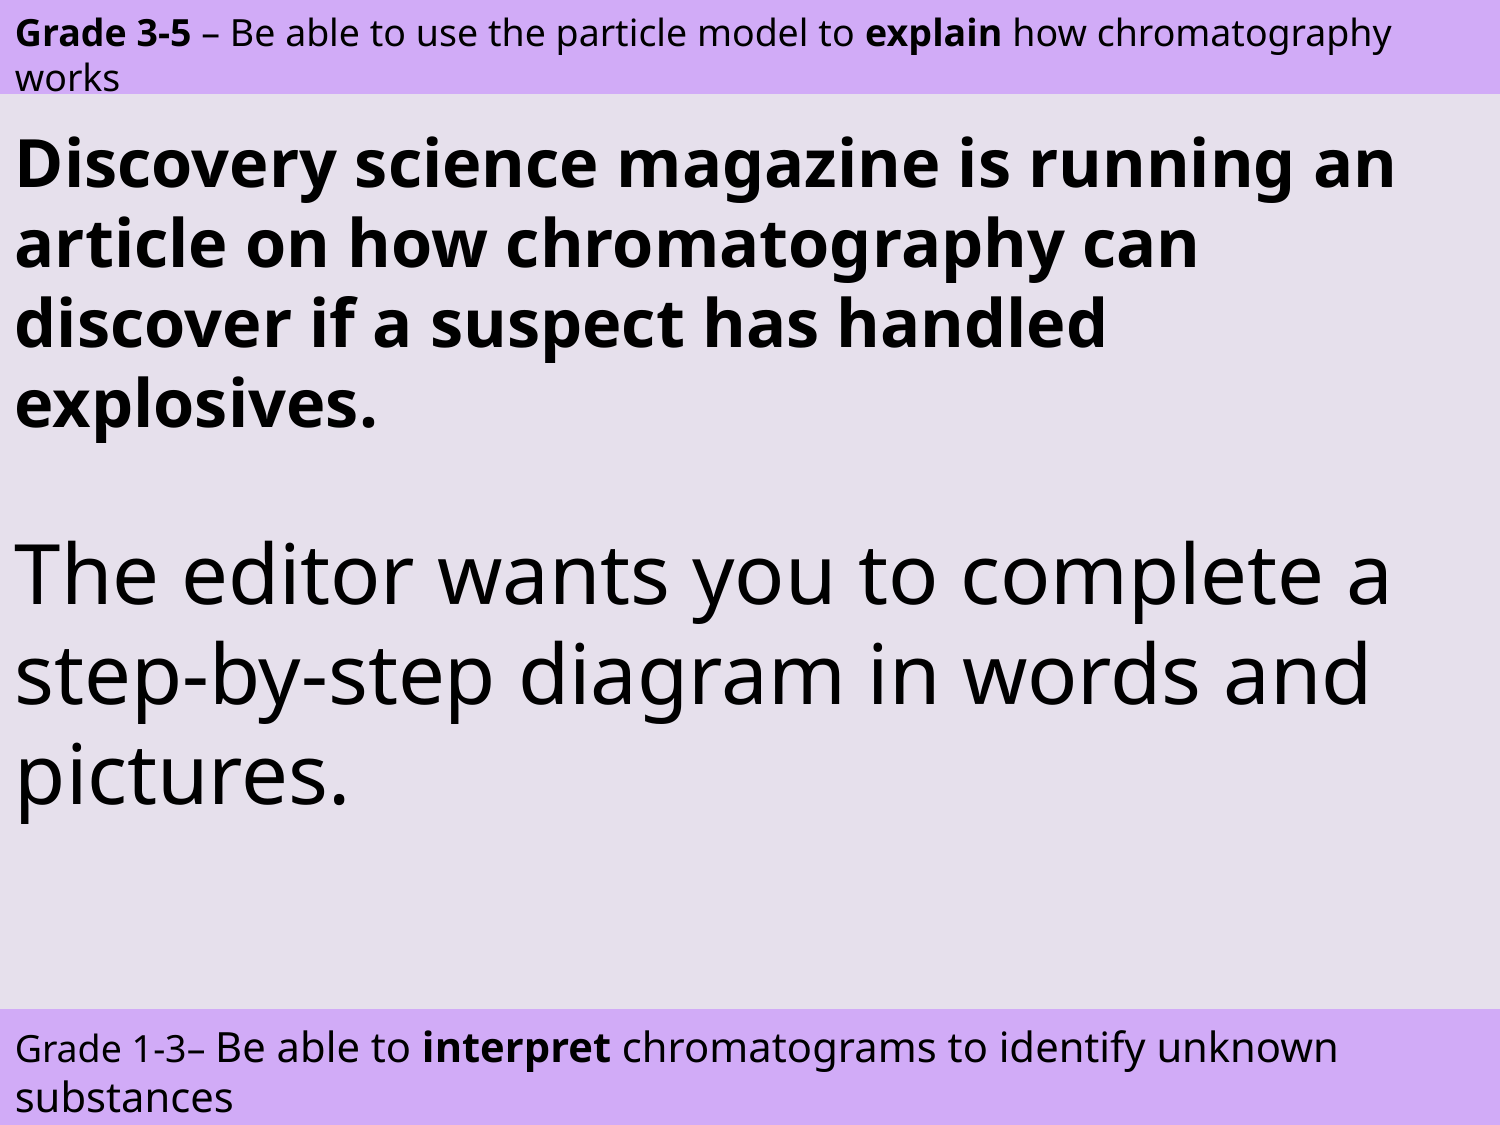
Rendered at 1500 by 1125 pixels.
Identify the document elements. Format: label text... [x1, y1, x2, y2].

text_box Grade 3-5 – Be able to use the particle model to explain how chromatography works [0, 1, 1500, 307]
text_box [0, 307, 1500, 1011]
text_box Grade 1-3– Be able to interpret chromatograms to identify unknown substances [0, 1013, 1500, 1125]
